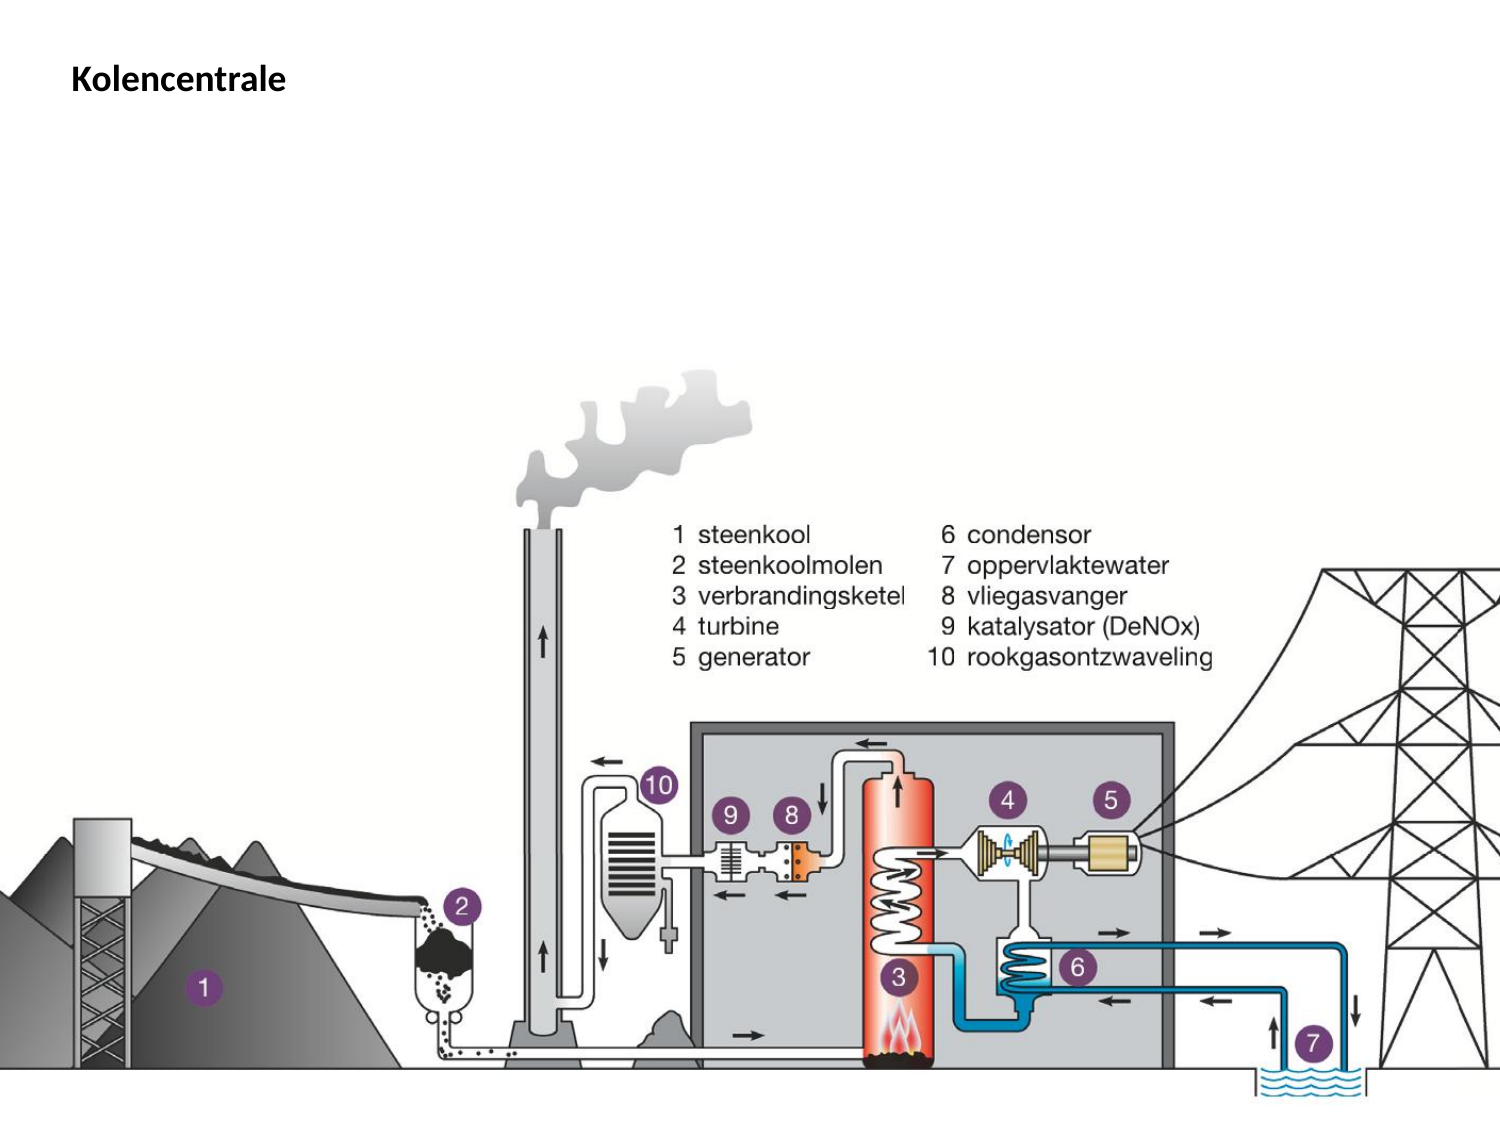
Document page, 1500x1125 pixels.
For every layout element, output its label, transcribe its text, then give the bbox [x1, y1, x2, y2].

picture [0, 322, 1500, 1106]
text_box Kolencentrale [56, 46, 1489, 107]
